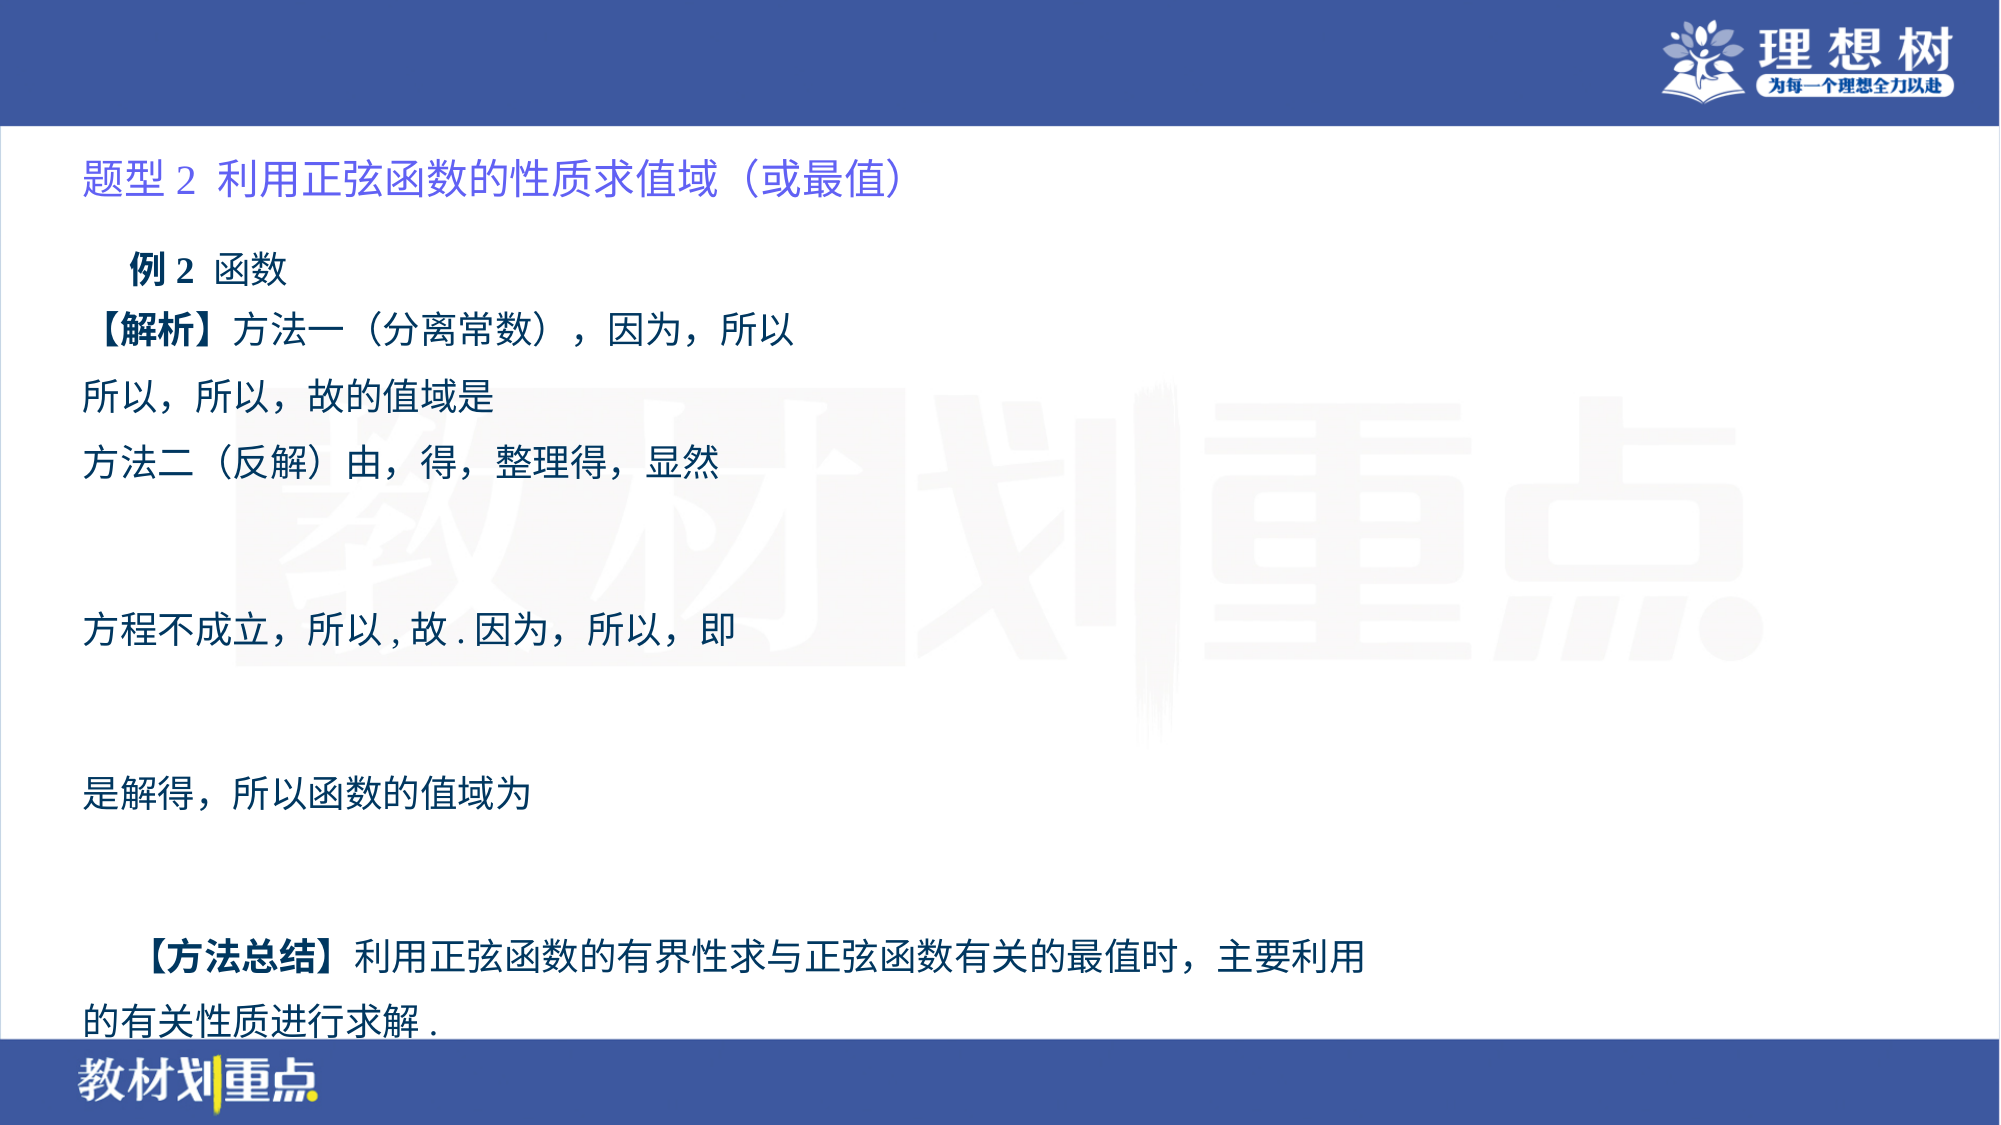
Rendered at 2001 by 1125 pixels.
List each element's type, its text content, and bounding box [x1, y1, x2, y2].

picture [0, 0, 2000, 1125]
text_box 题型2 利用正弦函数的性质求值域（或最值） [82, 129, 1817, 196]
